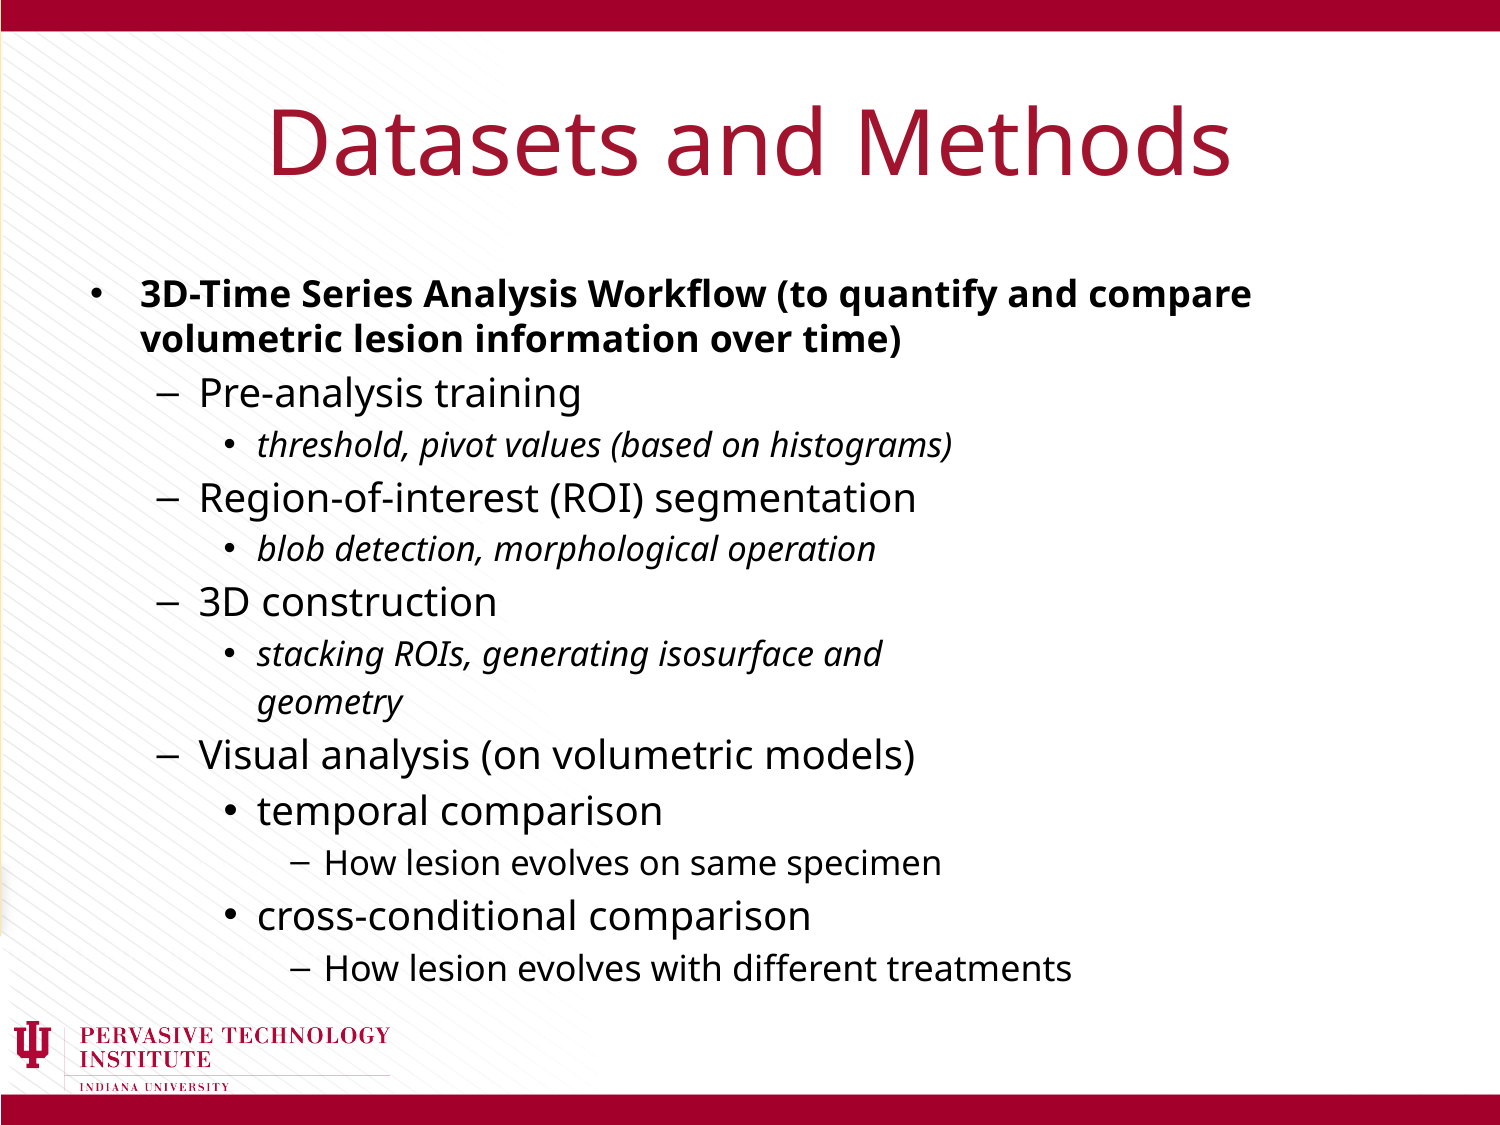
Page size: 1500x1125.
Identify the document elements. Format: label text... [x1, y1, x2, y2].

title Datasets and Methods [75, 45, 1425, 233]
picture [0, 0, 1500, 1125]
list 3D-Time Series Analysis Workflow (to quantify and compare volumetric lesion information over time) Pre-analysis training threshold, pivot values (based on histograms) Region-of-interest (ROI) segmentation blob detection, morphological operation 3D construction stacking ROIs, generating isosurface and geometry Visual analysis (on volumetric models) temporal comparison How lesion evolves on same specimen cross-conditional comparison How lesion evolves with different treatments [75, 262, 1425, 1005]
